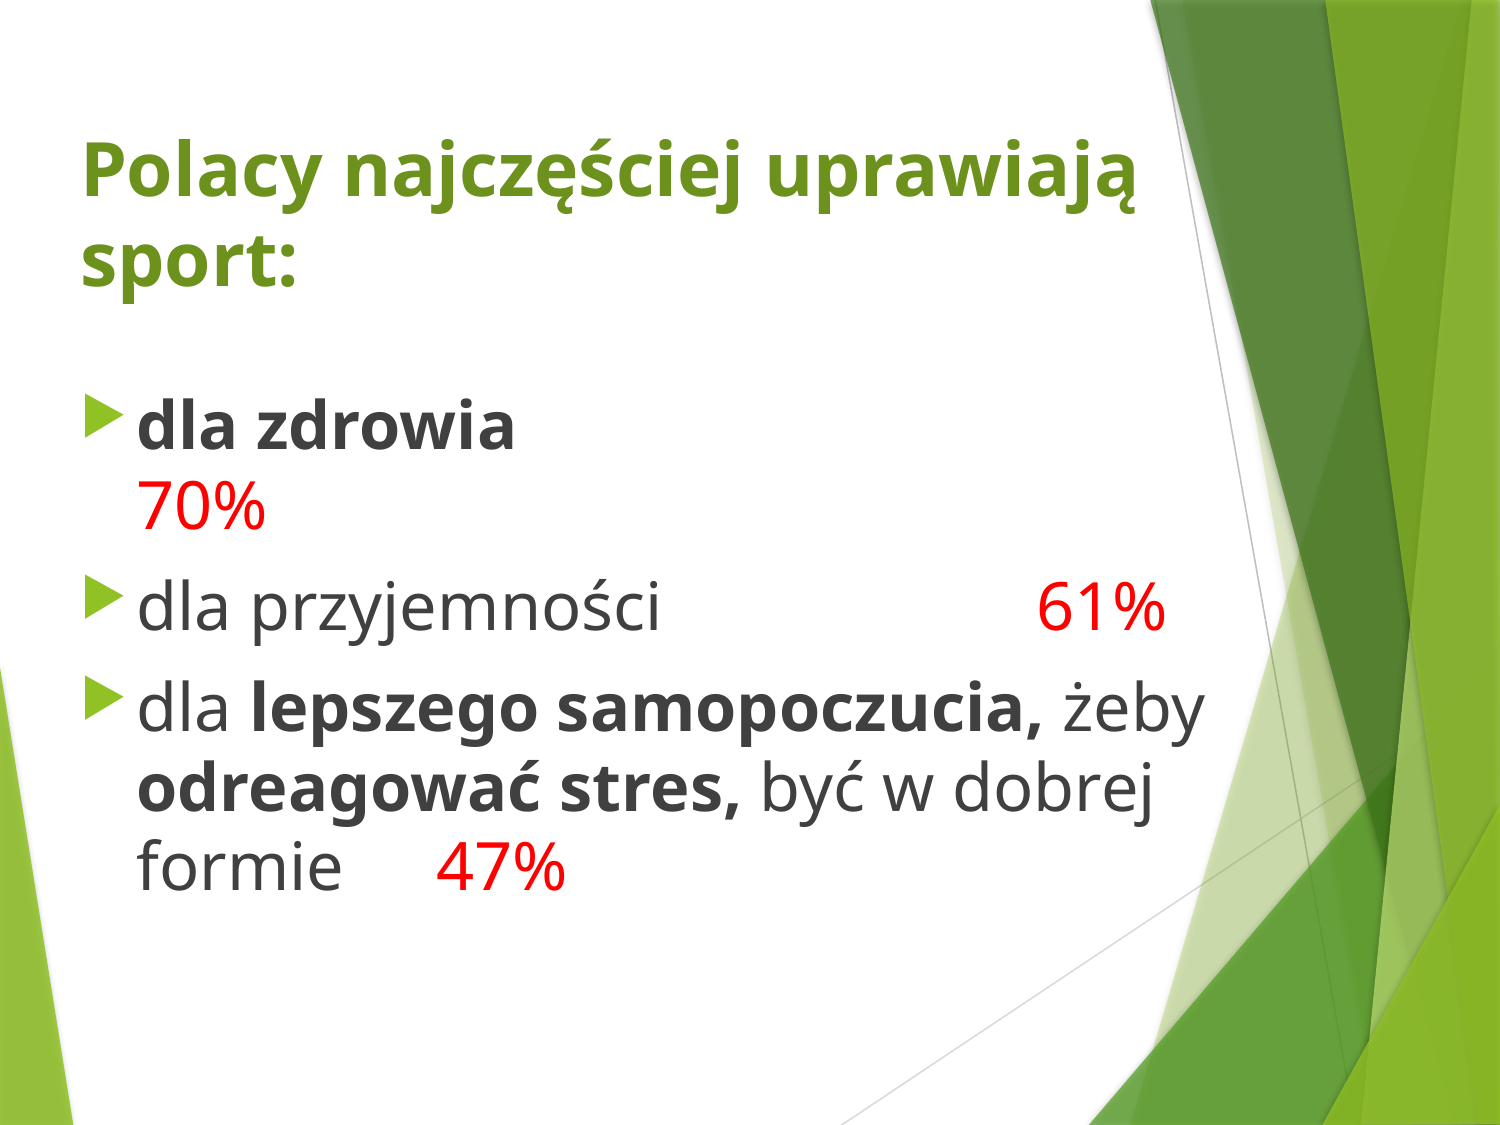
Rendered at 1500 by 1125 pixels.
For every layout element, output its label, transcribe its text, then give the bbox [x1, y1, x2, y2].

list Polacy najczęściej uprawiają sport: dla zdrowia 70% dla przyjemności 61% dla lepszego samopoczucia, żeby odreagować stres, być w dobrej formie 47% [64, 113, 1294, 822]
